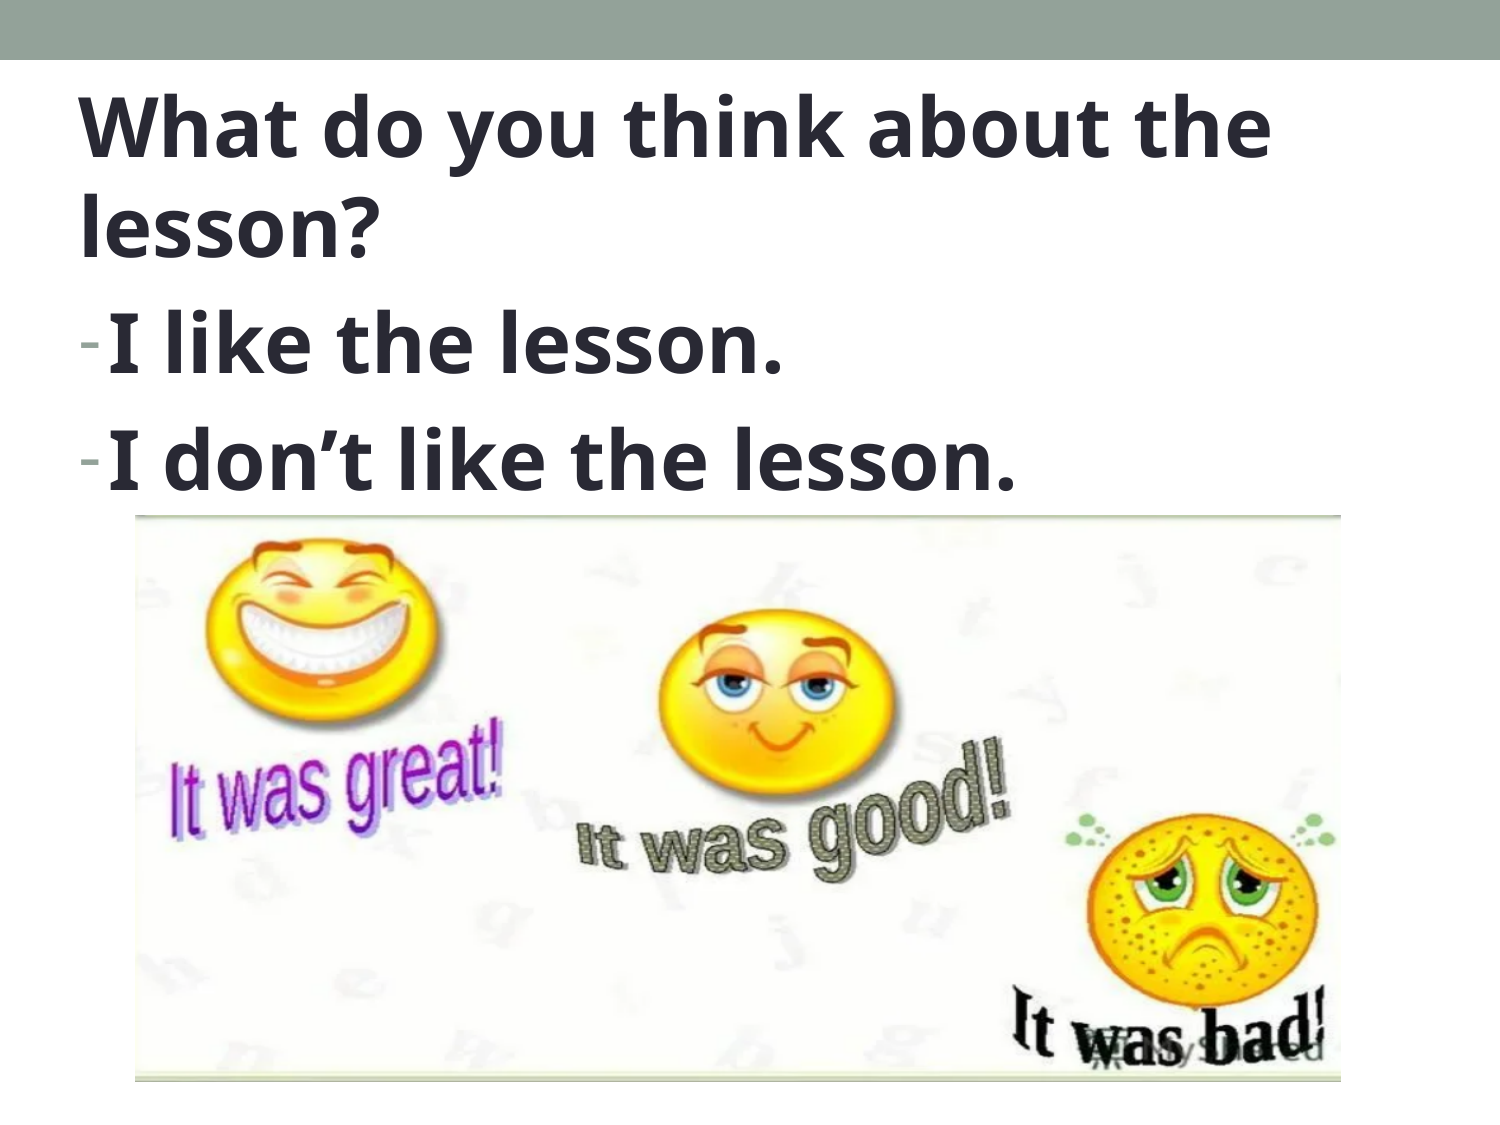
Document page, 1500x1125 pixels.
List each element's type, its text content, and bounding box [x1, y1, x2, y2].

list What do you think about the lesson? I like the lesson. I don’t like the lesson. [63, 66, 1414, 528]
picture [135, 514, 1341, 1082]
